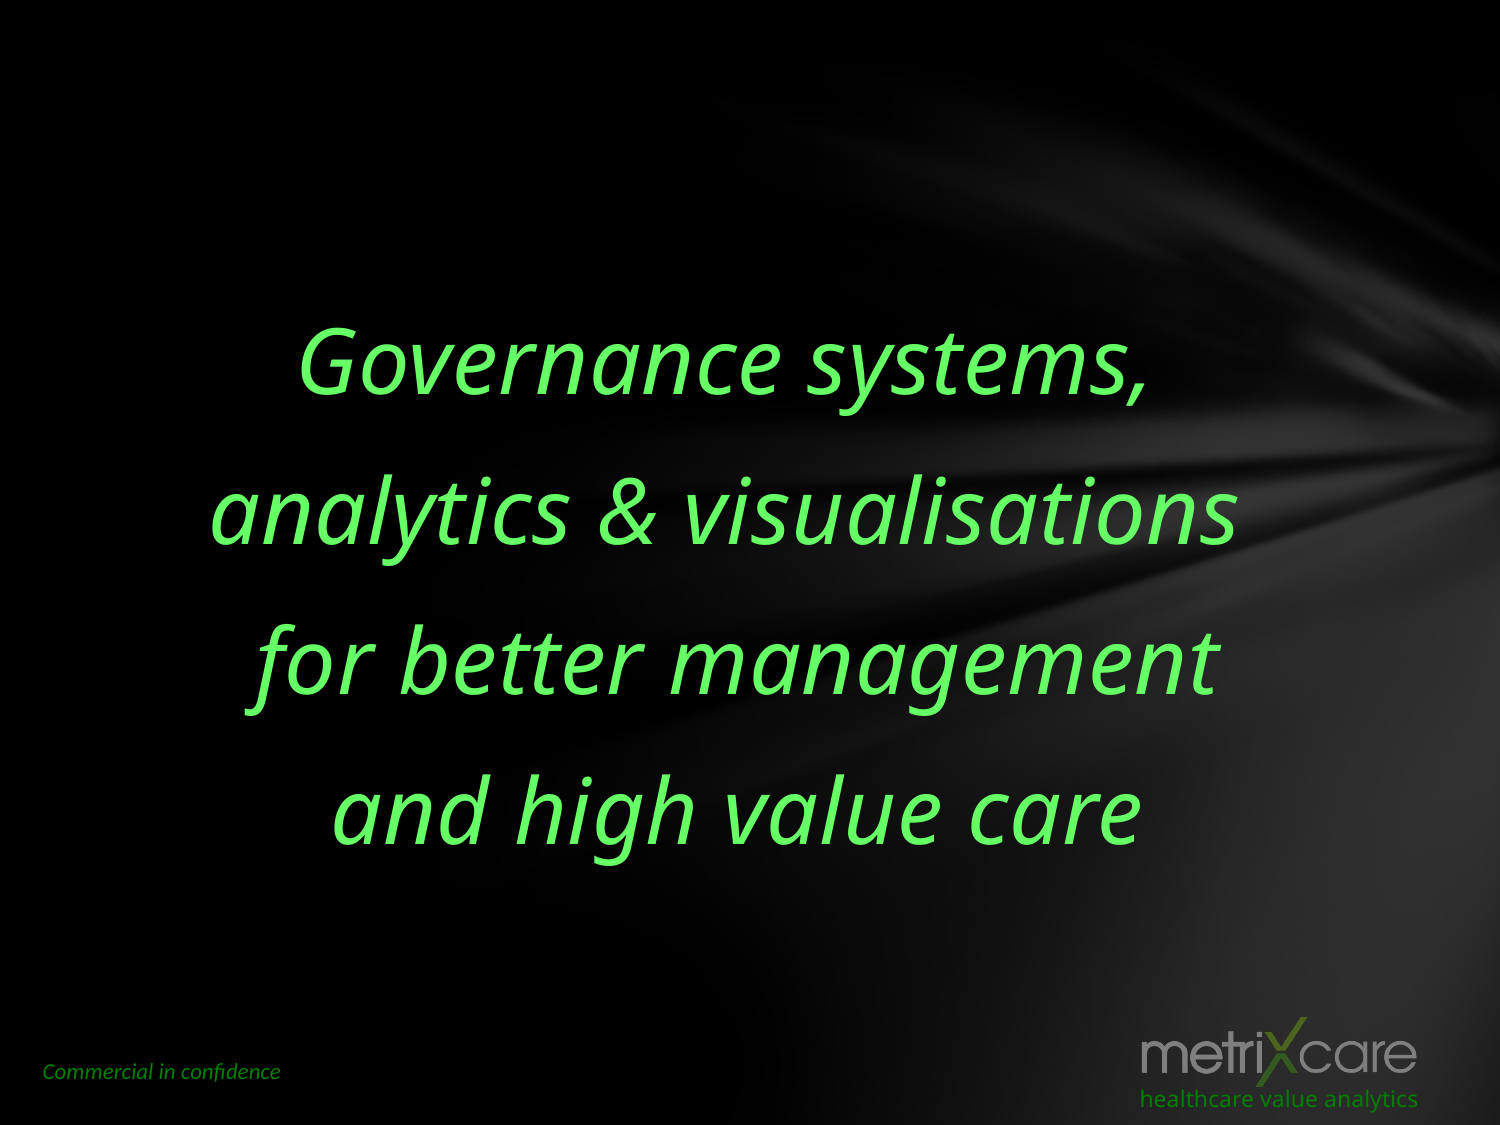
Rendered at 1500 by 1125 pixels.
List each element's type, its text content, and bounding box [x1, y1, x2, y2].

list Governance systems, analytics & visualisations for better management and high value care [107, 150, 1368, 926]
picture [1118, 1011, 1440, 1094]
